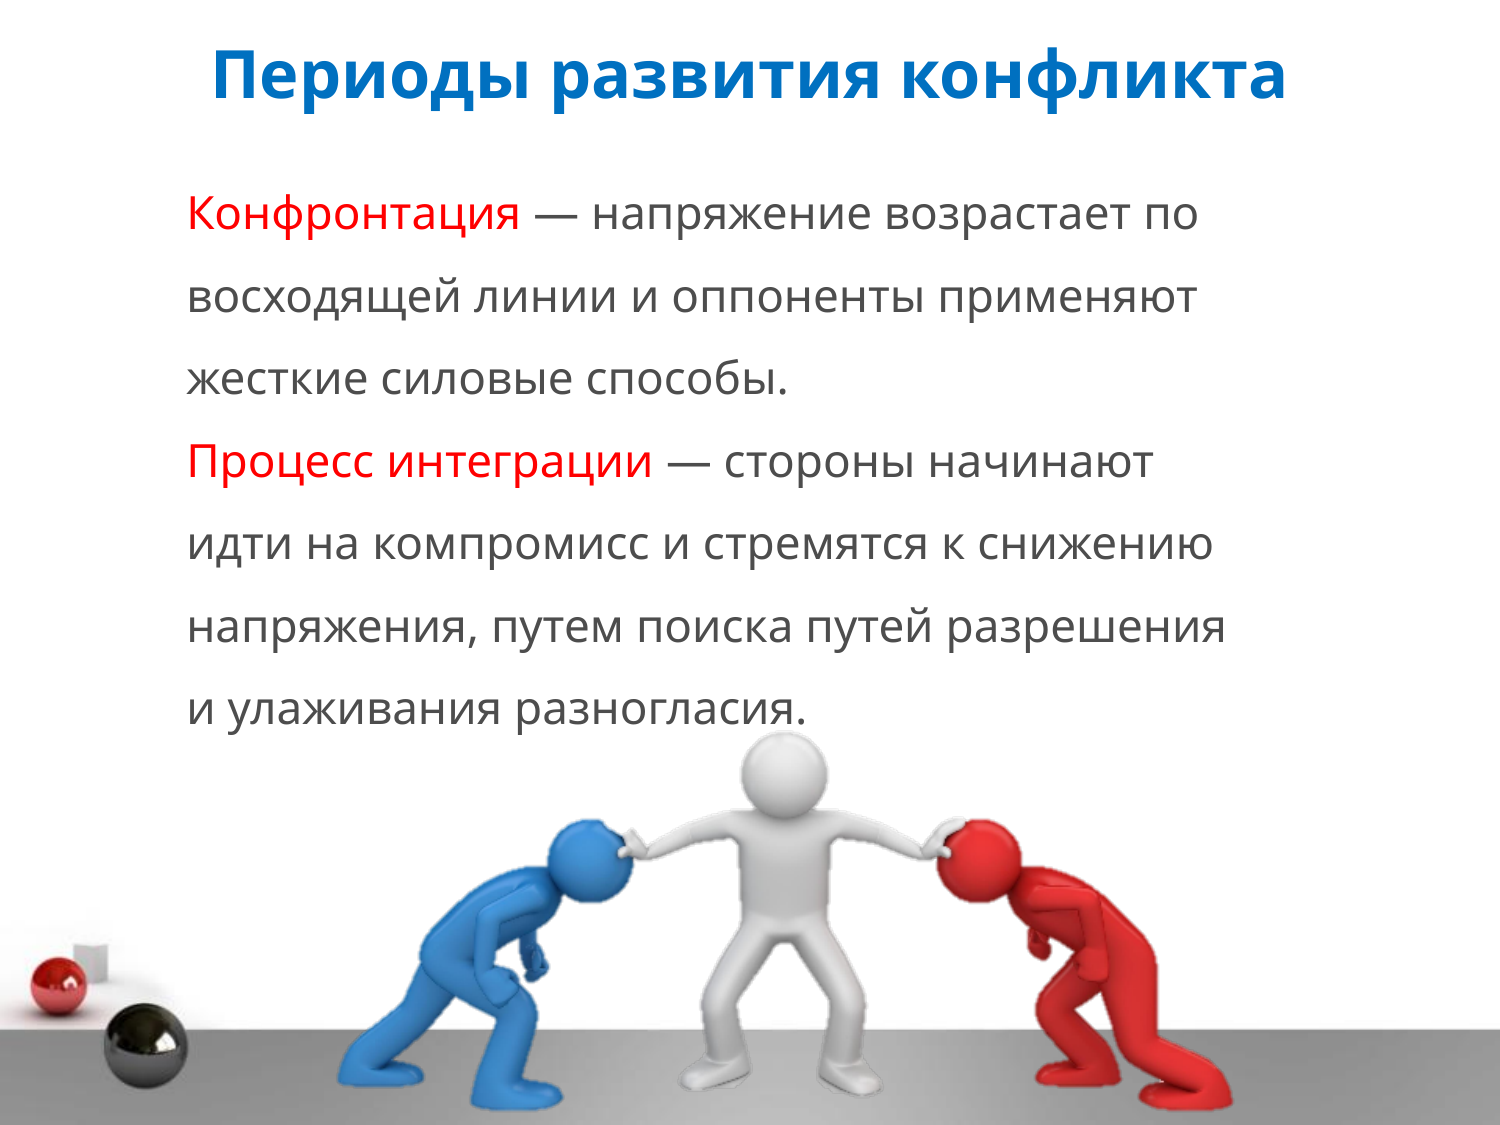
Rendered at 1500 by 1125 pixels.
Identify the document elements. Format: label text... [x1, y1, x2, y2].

title Периоды развития конфликта [76, 18, 1424, 126]
list Конфронтация — напряжение возрастает по восходящей линии и оппоненты применяют жесткие силовые способы. Процесс интеграции — стороны начинают идти на компромисс и стремятся к снижению напряжения, путем поиска путей разрешения и улаживания разногласия. [170, 148, 1282, 988]
picture [0, 0, 1500, 1125]
